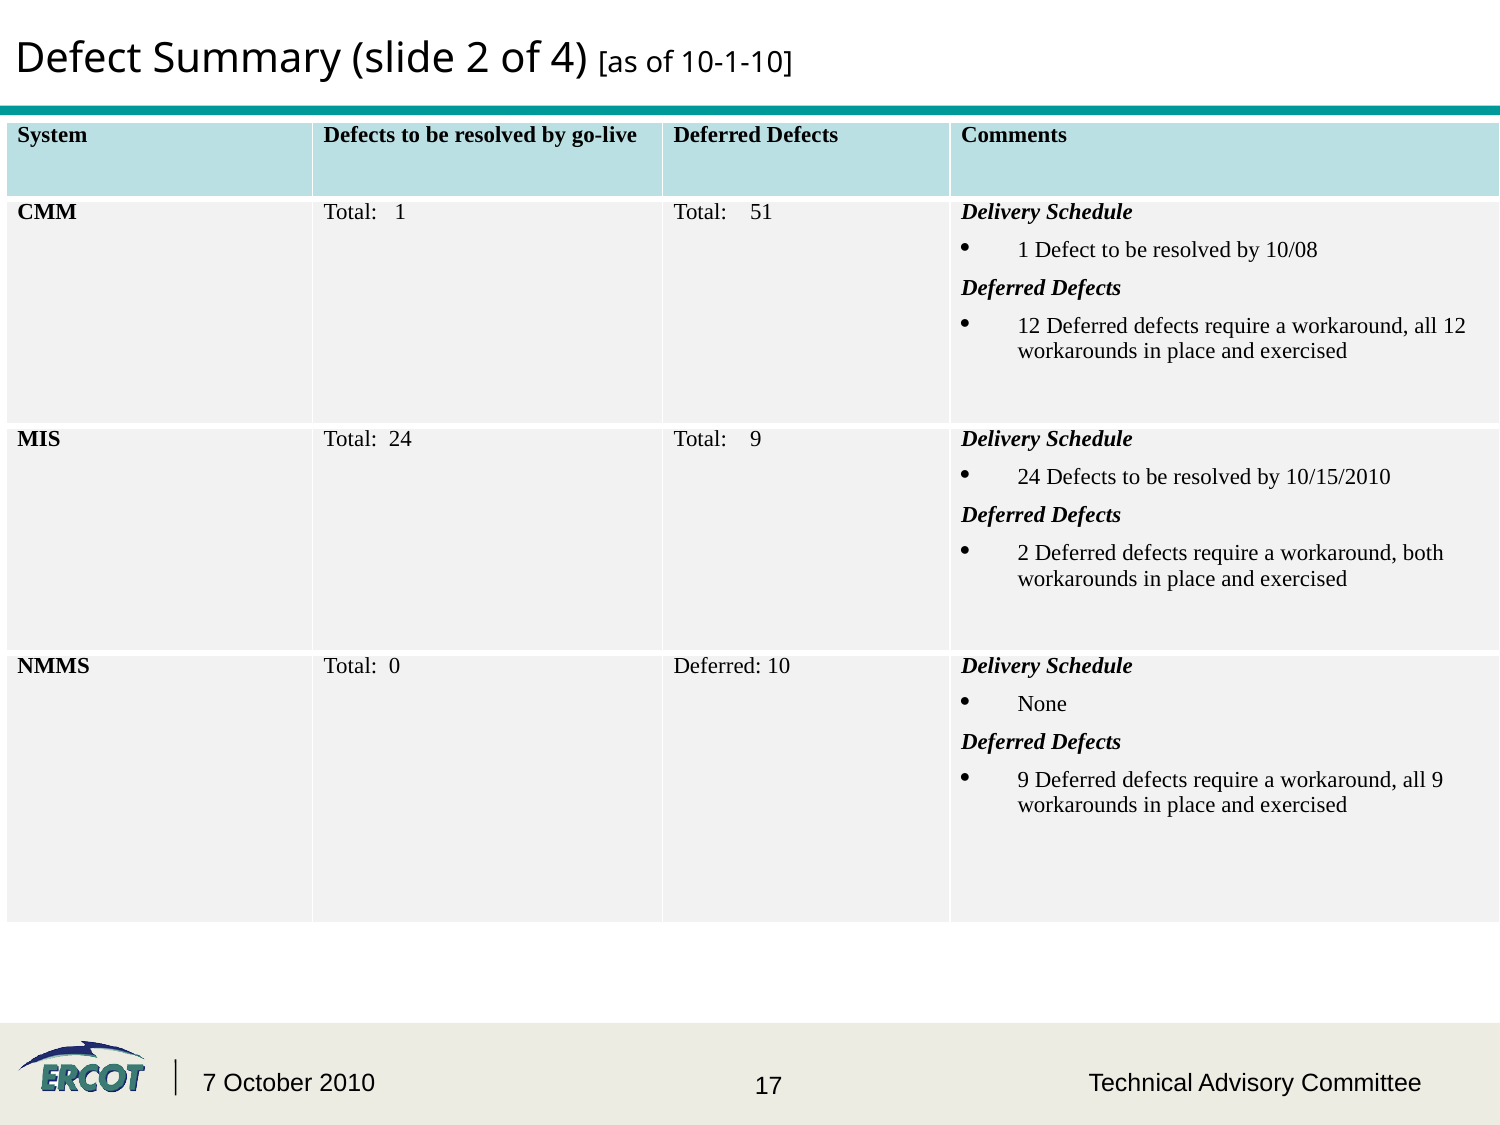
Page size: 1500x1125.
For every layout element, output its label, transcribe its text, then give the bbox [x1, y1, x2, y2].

title Defect Summary (slide 2 of 4) [as of 10-1-10] [0, 0, 1451, 113]
table_cell Delivery Schedule None Deferred Defects 9 Deferred defects require a workaround, all 9 workarounds in place and exercised [951, 656, 1499, 922]
picture [10, 1031, 151, 1111]
table_cell CMM [7, 202, 312, 423]
footer Technical Advisory Committee [962, 1059, 1438, 1125]
table_cell NMMS [7, 656, 312, 922]
table_cell Total: 9 [663, 429, 949, 650]
table_header Comments [951, 123, 1499, 196]
table_cell Deferred: 10 [663, 656, 949, 922]
table_cell Delivery Schedule 1 Defect to be resolved by 10/08 Deferred Defects 12 Deferred defects require a workaround, all 12 workarounds in place and exercised [951, 202, 1499, 423]
table_cell Total: 1 [313, 202, 662, 423]
table_header Deferred Defects [663, 123, 949, 196]
table_cell Total: 24 [313, 429, 662, 650]
table_cell Total: 0 [313, 656, 662, 922]
table_cell MIS [7, 429, 312, 650]
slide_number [187, 1059, 538, 1125]
table_cell Delivery Schedule 24 Defects to be resolved by 10/15/2010 Deferred Defects 2 Deferred defects require a workaround, both workarounds in place and exercised [951, 429, 1499, 650]
table_header System [7, 123, 312, 196]
table_cell Total: 51 [663, 202, 949, 423]
table_header Defects to be resolved by go-live [313, 123, 662, 196]
